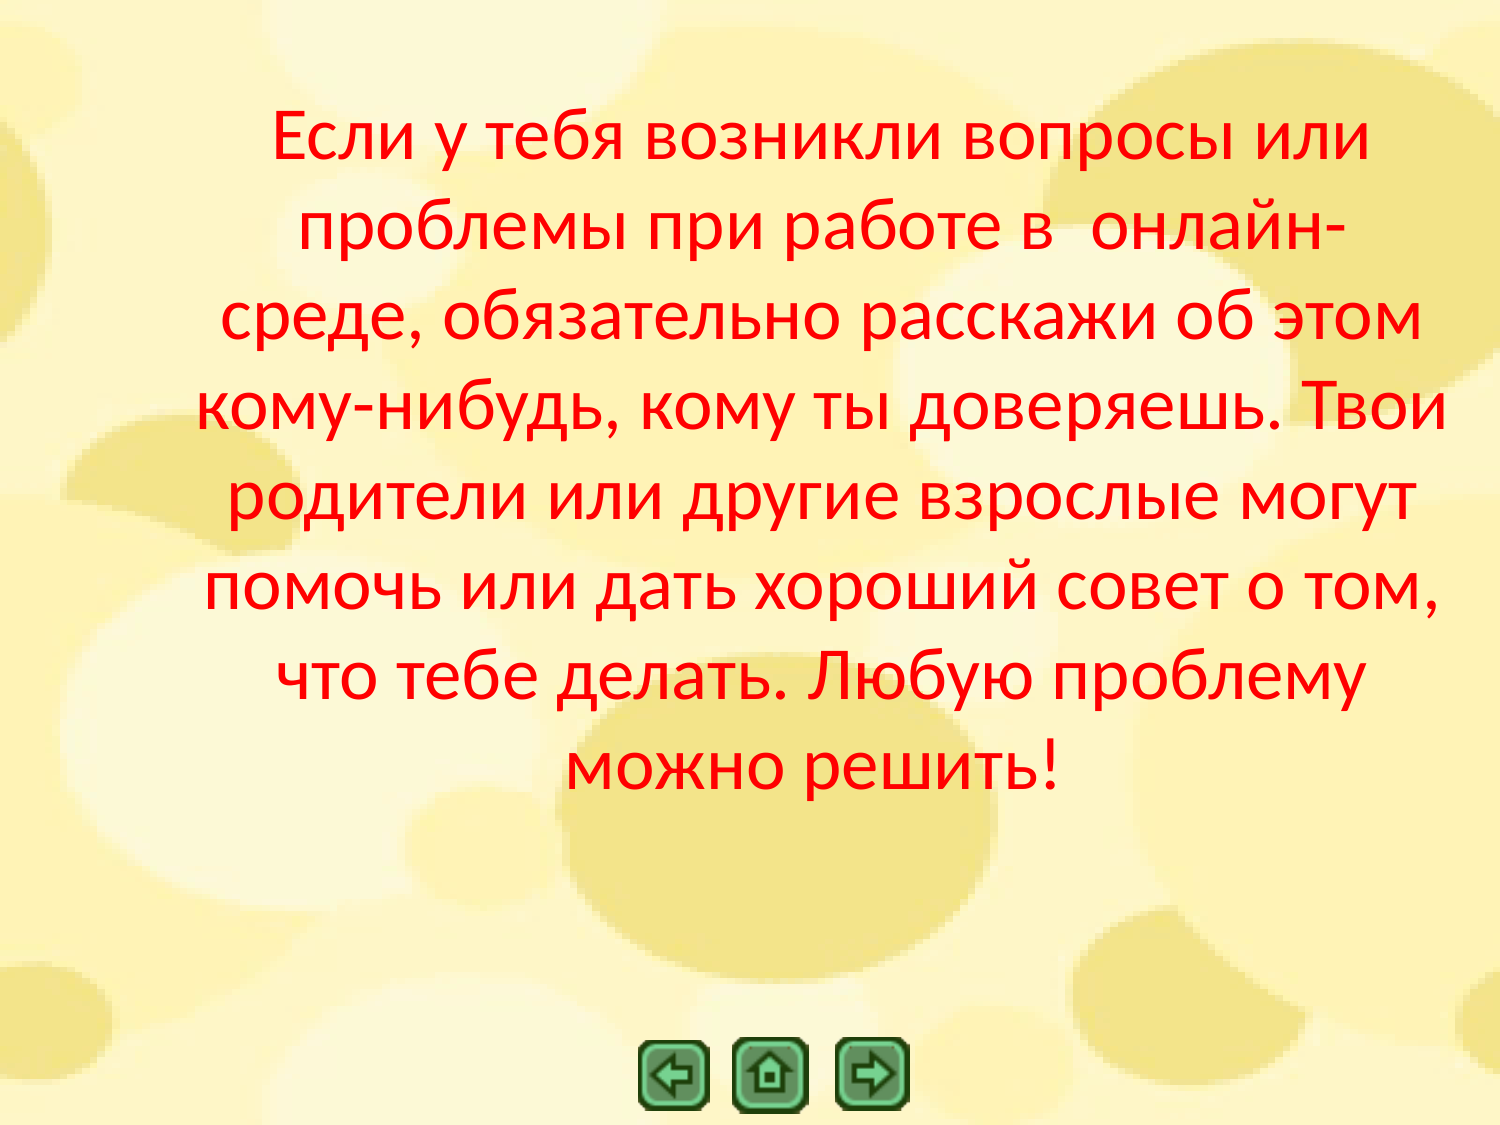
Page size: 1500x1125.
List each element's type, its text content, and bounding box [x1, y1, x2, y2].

text_box Если у тебя возникли вопросы или проблемы при работе в онлайн-среде, обязательно расскажи об этом кому-нибудь, кому ты доверяешь. Твои родители или другие взрослые могут помочь или дать хороший совет о том, что тебе делать. Любую проблему можно решить! [160, 77, 1485, 813]
picture [0, 0, 1500, 1125]
